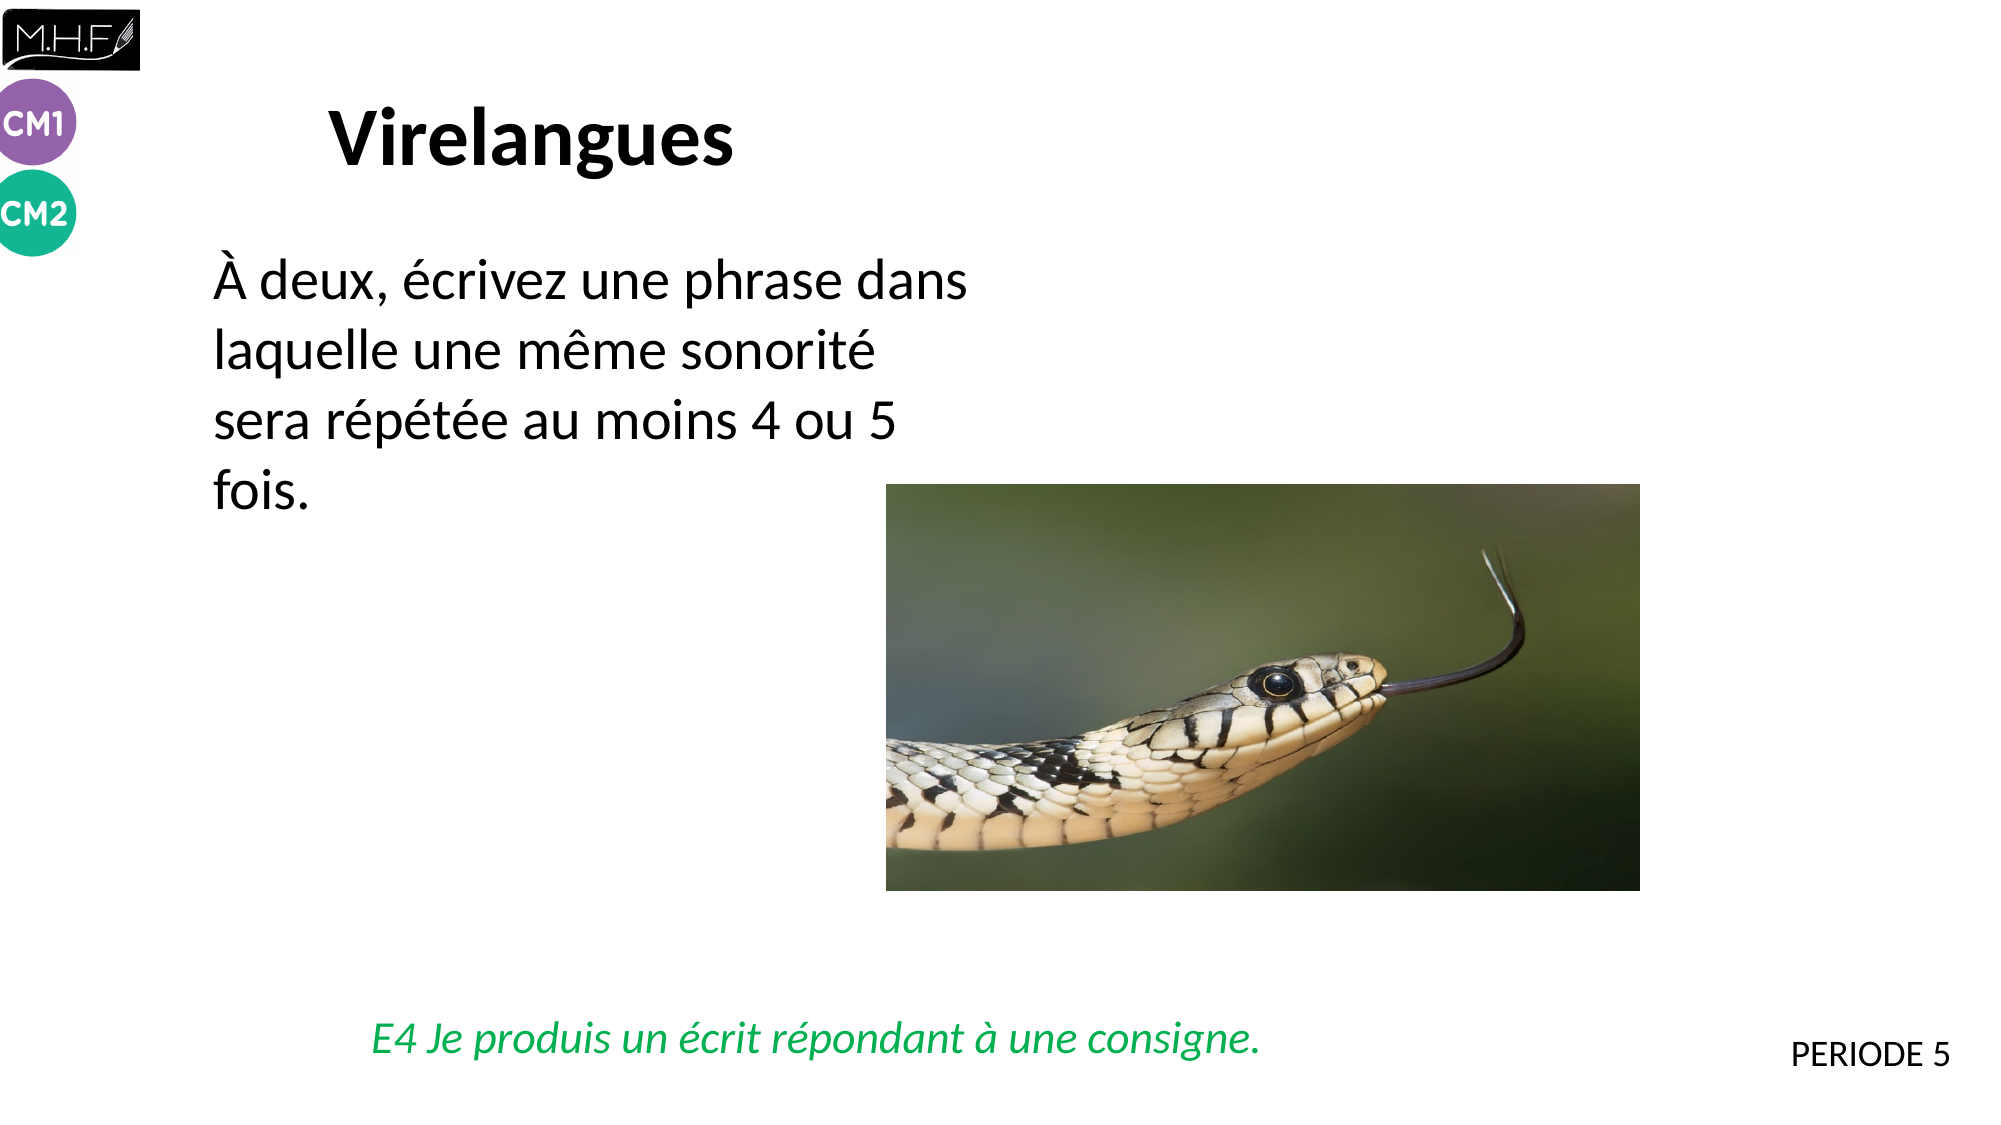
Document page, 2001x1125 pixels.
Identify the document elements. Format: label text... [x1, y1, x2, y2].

text_box Virelangues [216, 73, 848, 192]
picture [886, 484, 1640, 891]
picture [0, 7, 140, 259]
text_box PERIODE 5 [1362, 1021, 1967, 1082]
text_box E4 Je produis un écrit répondant à une consigne. [356, 1000, 1666, 1070]
text_box À deux, écrivez une phrase dans laquelle une même sonorité sera répétée au moins 4 ou 5 fois. [198, 233, 1000, 889]
